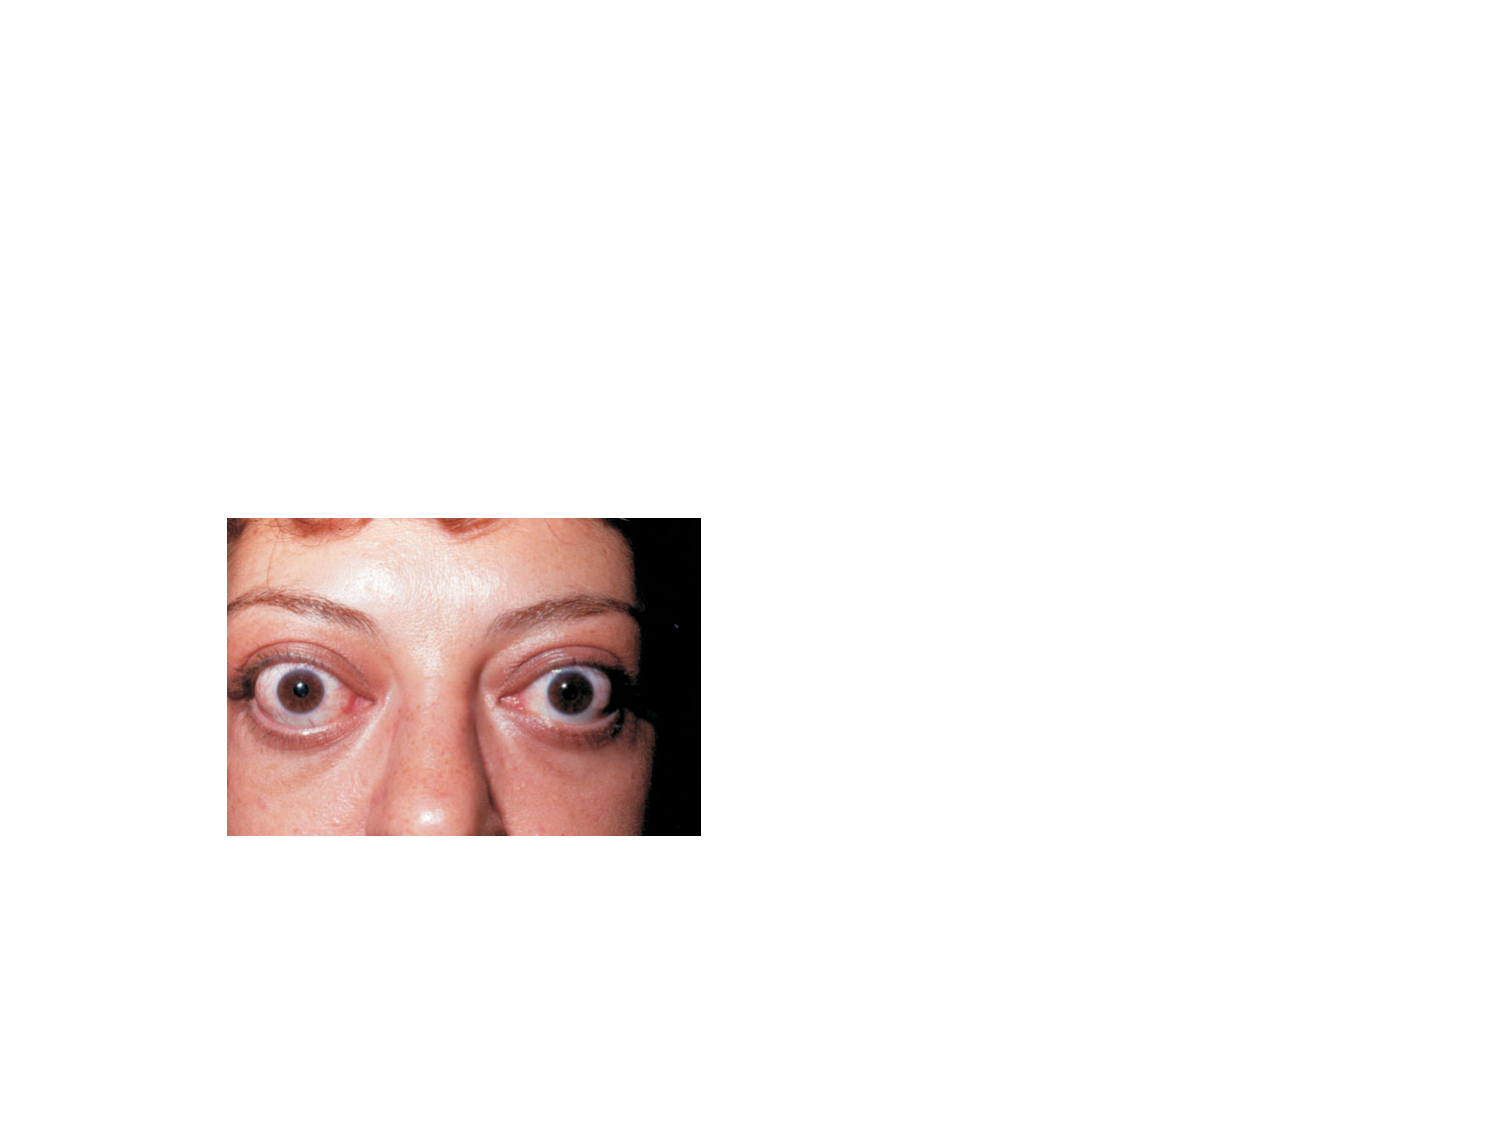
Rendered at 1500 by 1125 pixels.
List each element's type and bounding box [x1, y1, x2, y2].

picture [227, 517, 701, 836]
